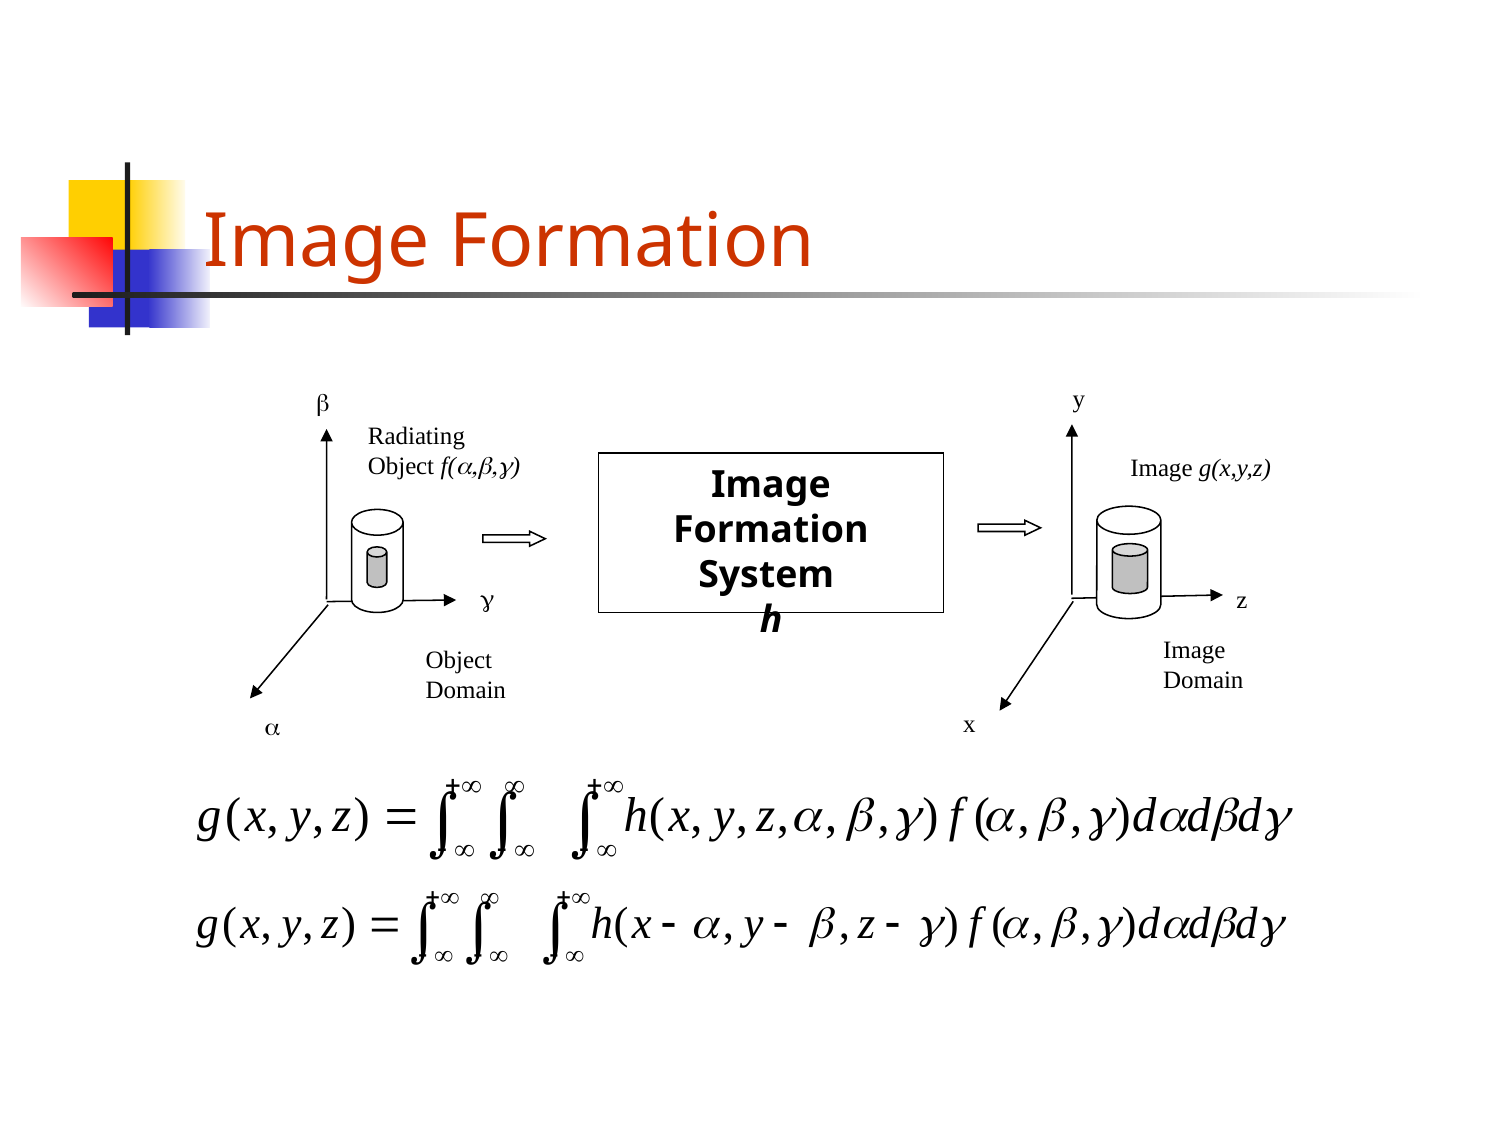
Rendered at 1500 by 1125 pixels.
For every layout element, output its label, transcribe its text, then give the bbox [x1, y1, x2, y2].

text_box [249, 374, 1299, 758]
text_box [187, 762, 1299, 869]
title Image Formation [188, 101, 1468, 289]
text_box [187, 874, 1293, 974]
